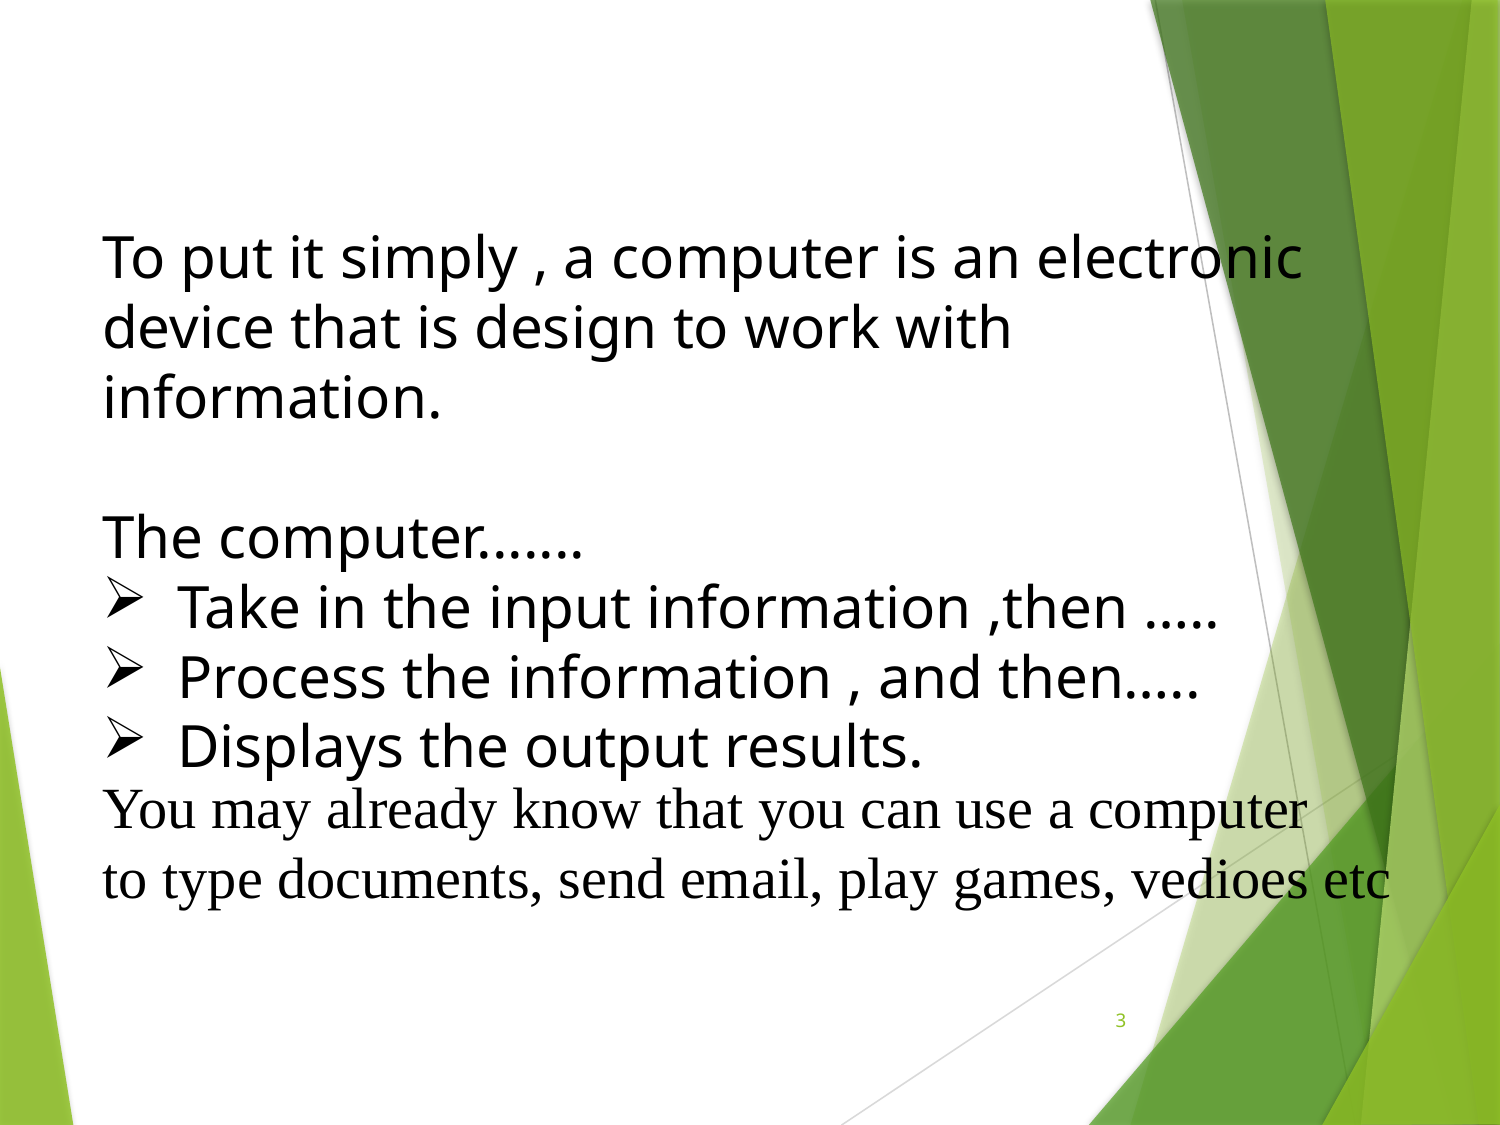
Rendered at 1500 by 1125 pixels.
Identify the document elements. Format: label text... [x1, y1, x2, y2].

text_box You may already know that you can use a computer to type documents, send email, play games, vedioes etc [87, 762, 1413, 918]
text_box To put it simply , a computer is an electronic device that is design to work with information. The computer....... Take in the input information ,then ….. Process the information , and then….. Displays the output results. [87, 212, 1375, 762]
slide_number 3 [1057, 991, 1142, 1051]
